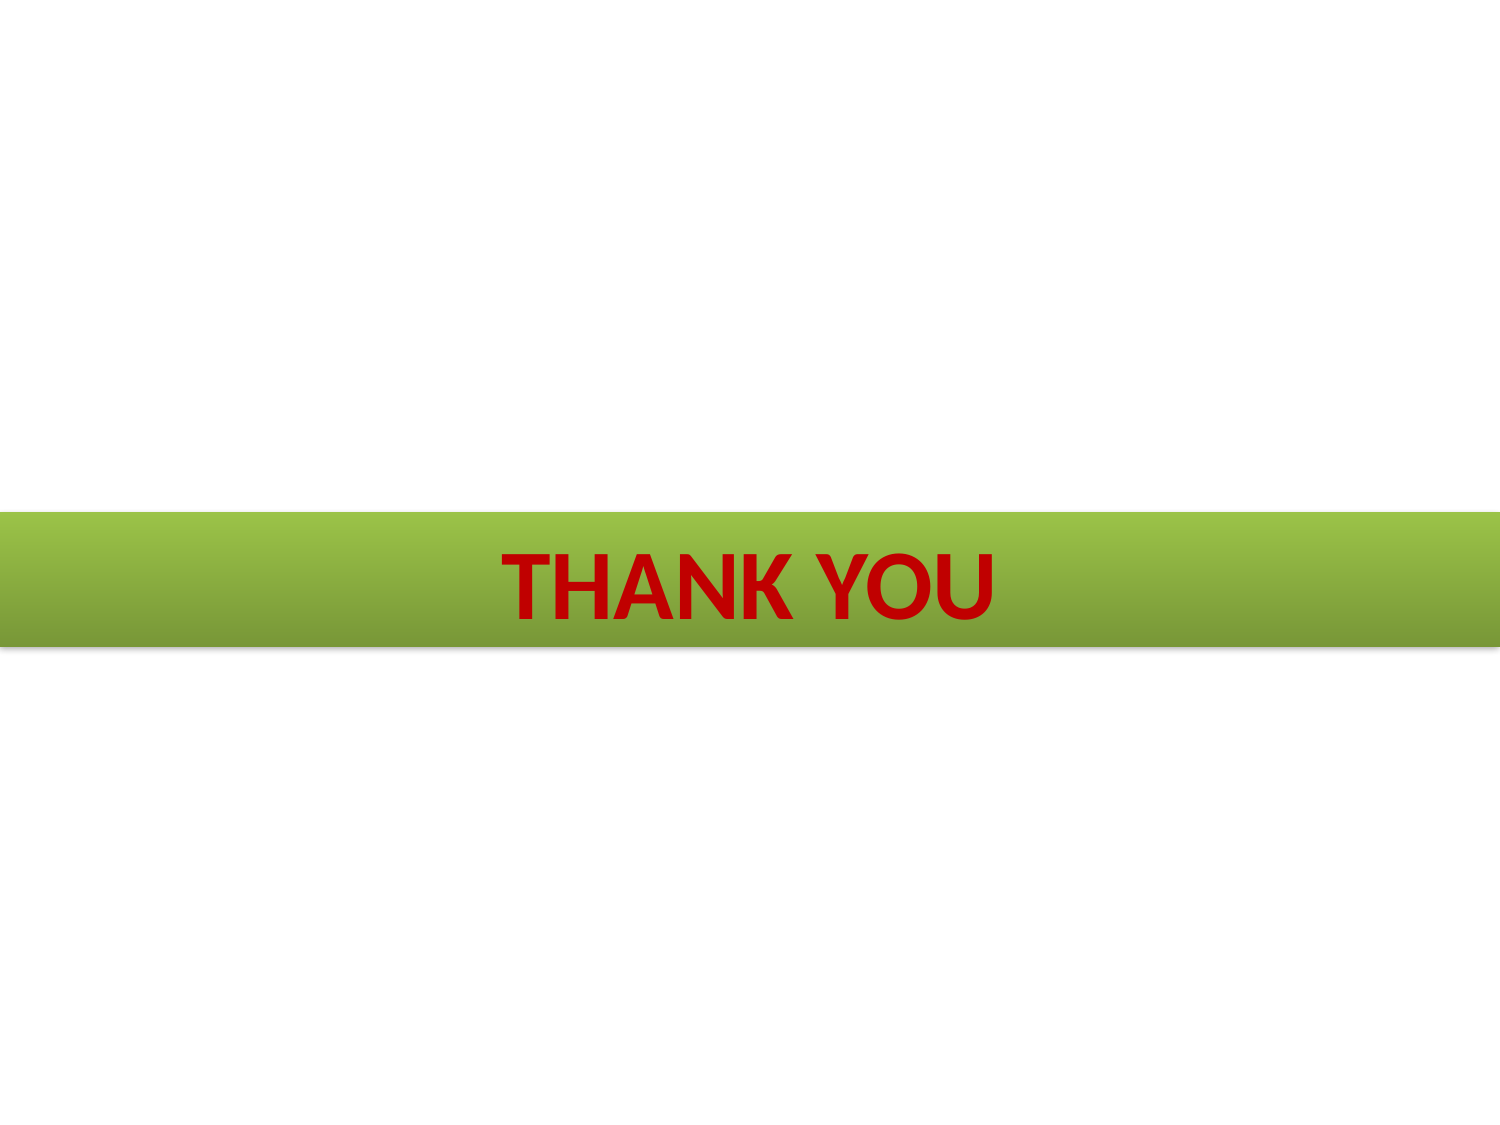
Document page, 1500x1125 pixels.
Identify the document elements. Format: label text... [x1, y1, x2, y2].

text_box THANK YOU [0, 512, 1500, 647]
